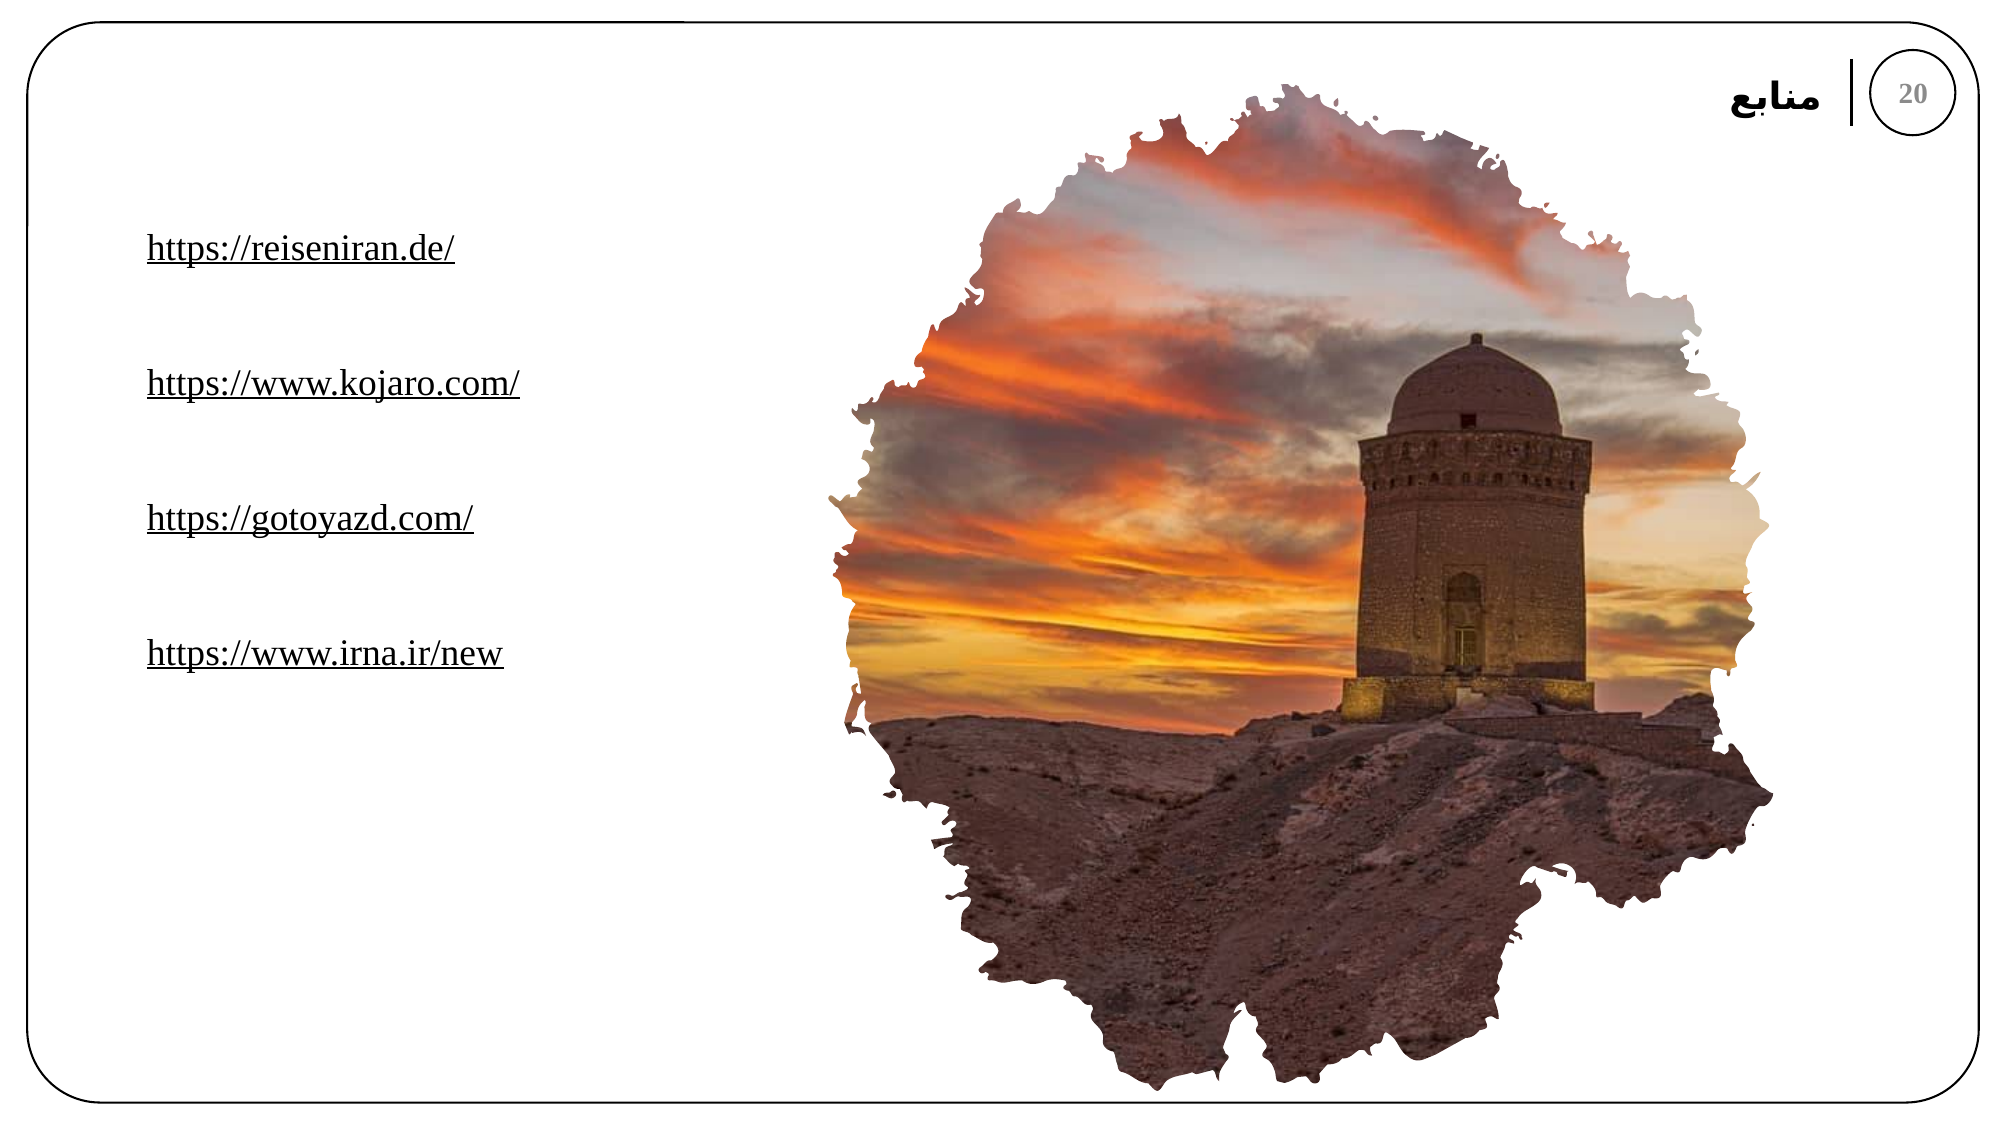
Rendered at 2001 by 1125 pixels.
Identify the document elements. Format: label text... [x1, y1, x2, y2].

text_box منابع [1025, 64, 1837, 125]
slide_number 20 [1879, 62, 1947, 122]
text_box https://reiseniran.de/ https://www.kojaro.com/ https://gotoyazd.com/ https://www.irna.ir/new [132, 125, 828, 815]
picture [828, 84, 1774, 1091]
